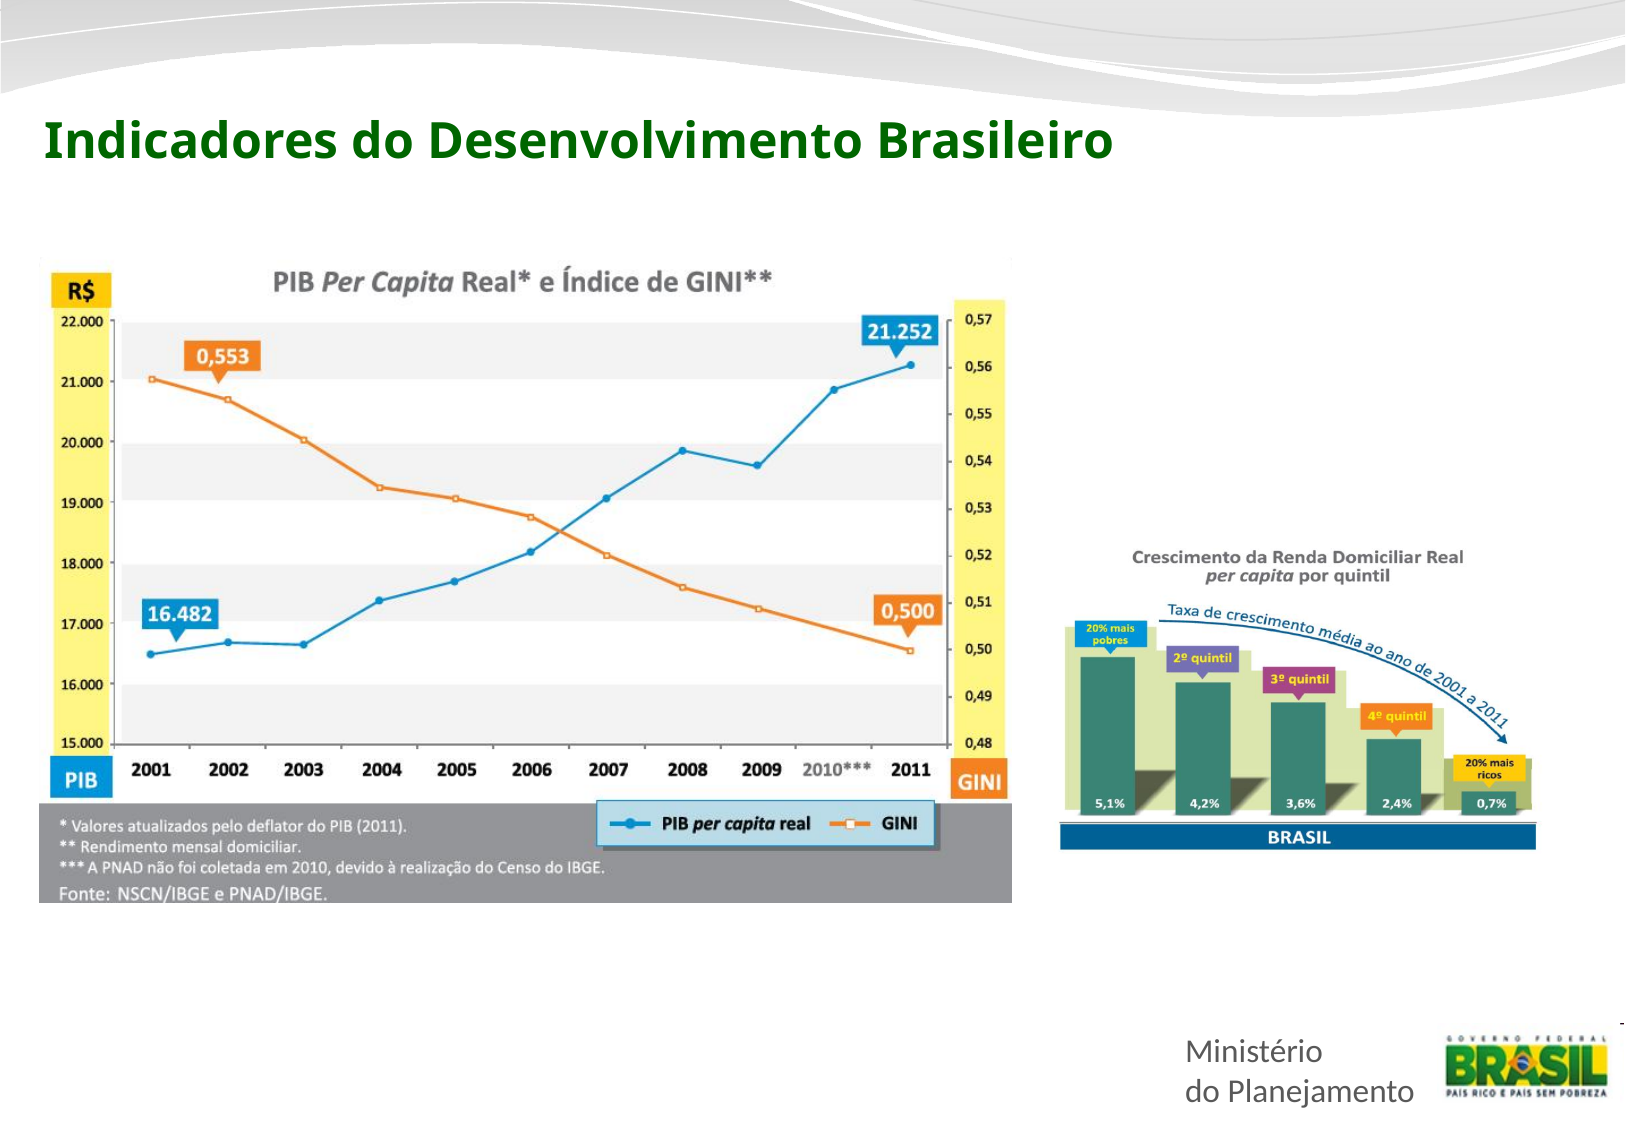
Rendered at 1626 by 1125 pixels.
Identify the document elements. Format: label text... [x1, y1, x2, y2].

picture [38, 257, 1012, 903]
picture [1437, 1023, 1624, 1110]
picture [1046, 538, 1551, 855]
text_box Indicadores do Desenvolvimento Brasileiro [29, 100, 1304, 176]
